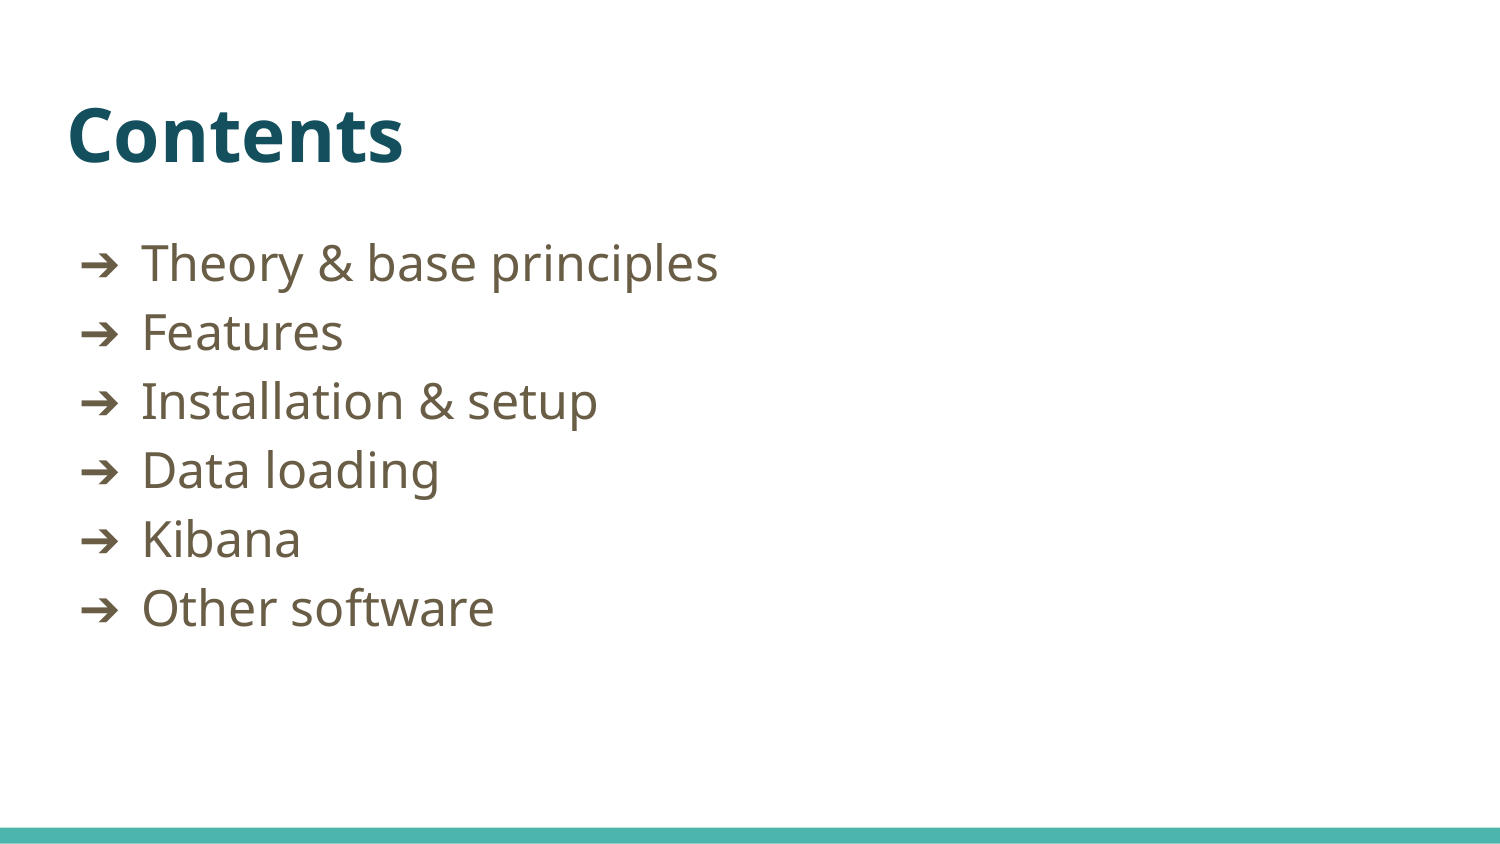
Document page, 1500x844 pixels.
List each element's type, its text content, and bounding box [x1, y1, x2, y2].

title Contents [51, 72, 1449, 189]
list Theory & base principles Features Installation & setup Data loading Kibana Other software [51, 207, 1449, 750]
